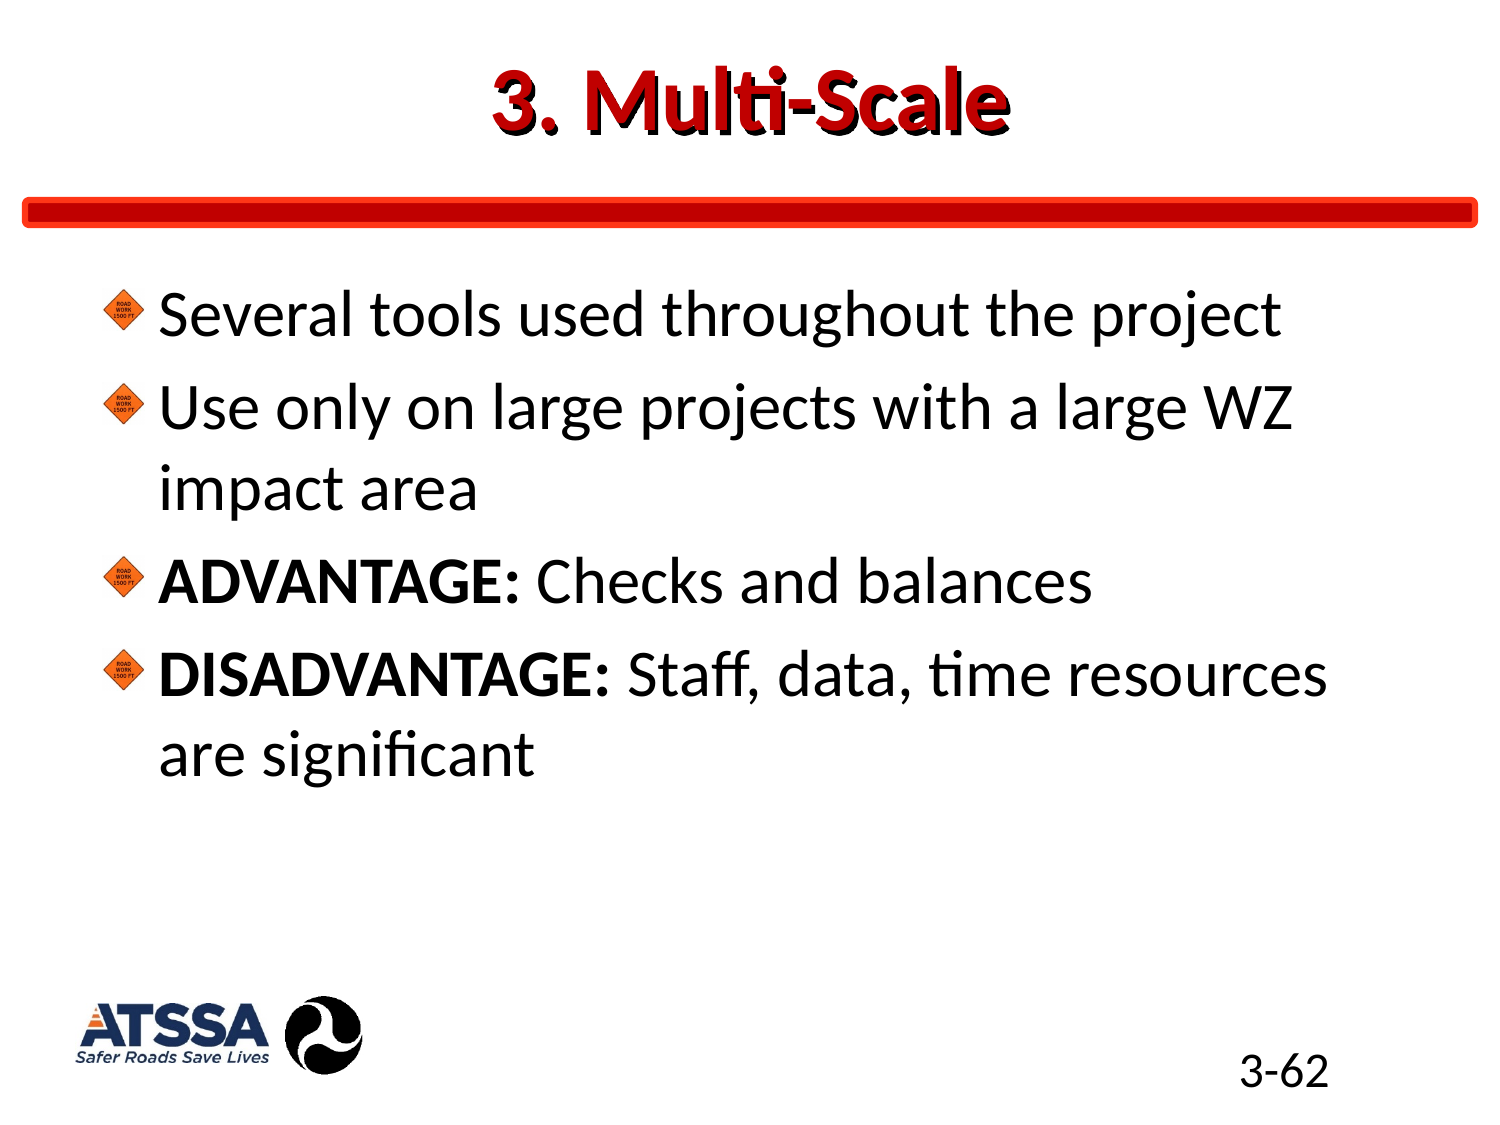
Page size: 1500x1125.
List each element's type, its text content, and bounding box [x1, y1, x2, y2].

picture [102, 648, 145, 691]
picture [276, 989, 370, 1077]
picture [75, 1003, 269, 1063]
list Several tools used throughout the project Use only on large projects with a large WZ impact area ADVANTAGE: Checks and balances DISADVANTAGE: Staff, data, time resources are significant [87, 262, 1438, 976]
picture [102, 288, 145, 331]
picture [102, 555, 145, 598]
title 3. Multi-Scale [0, 0, 1500, 188]
picture [102, 382, 145, 425]
